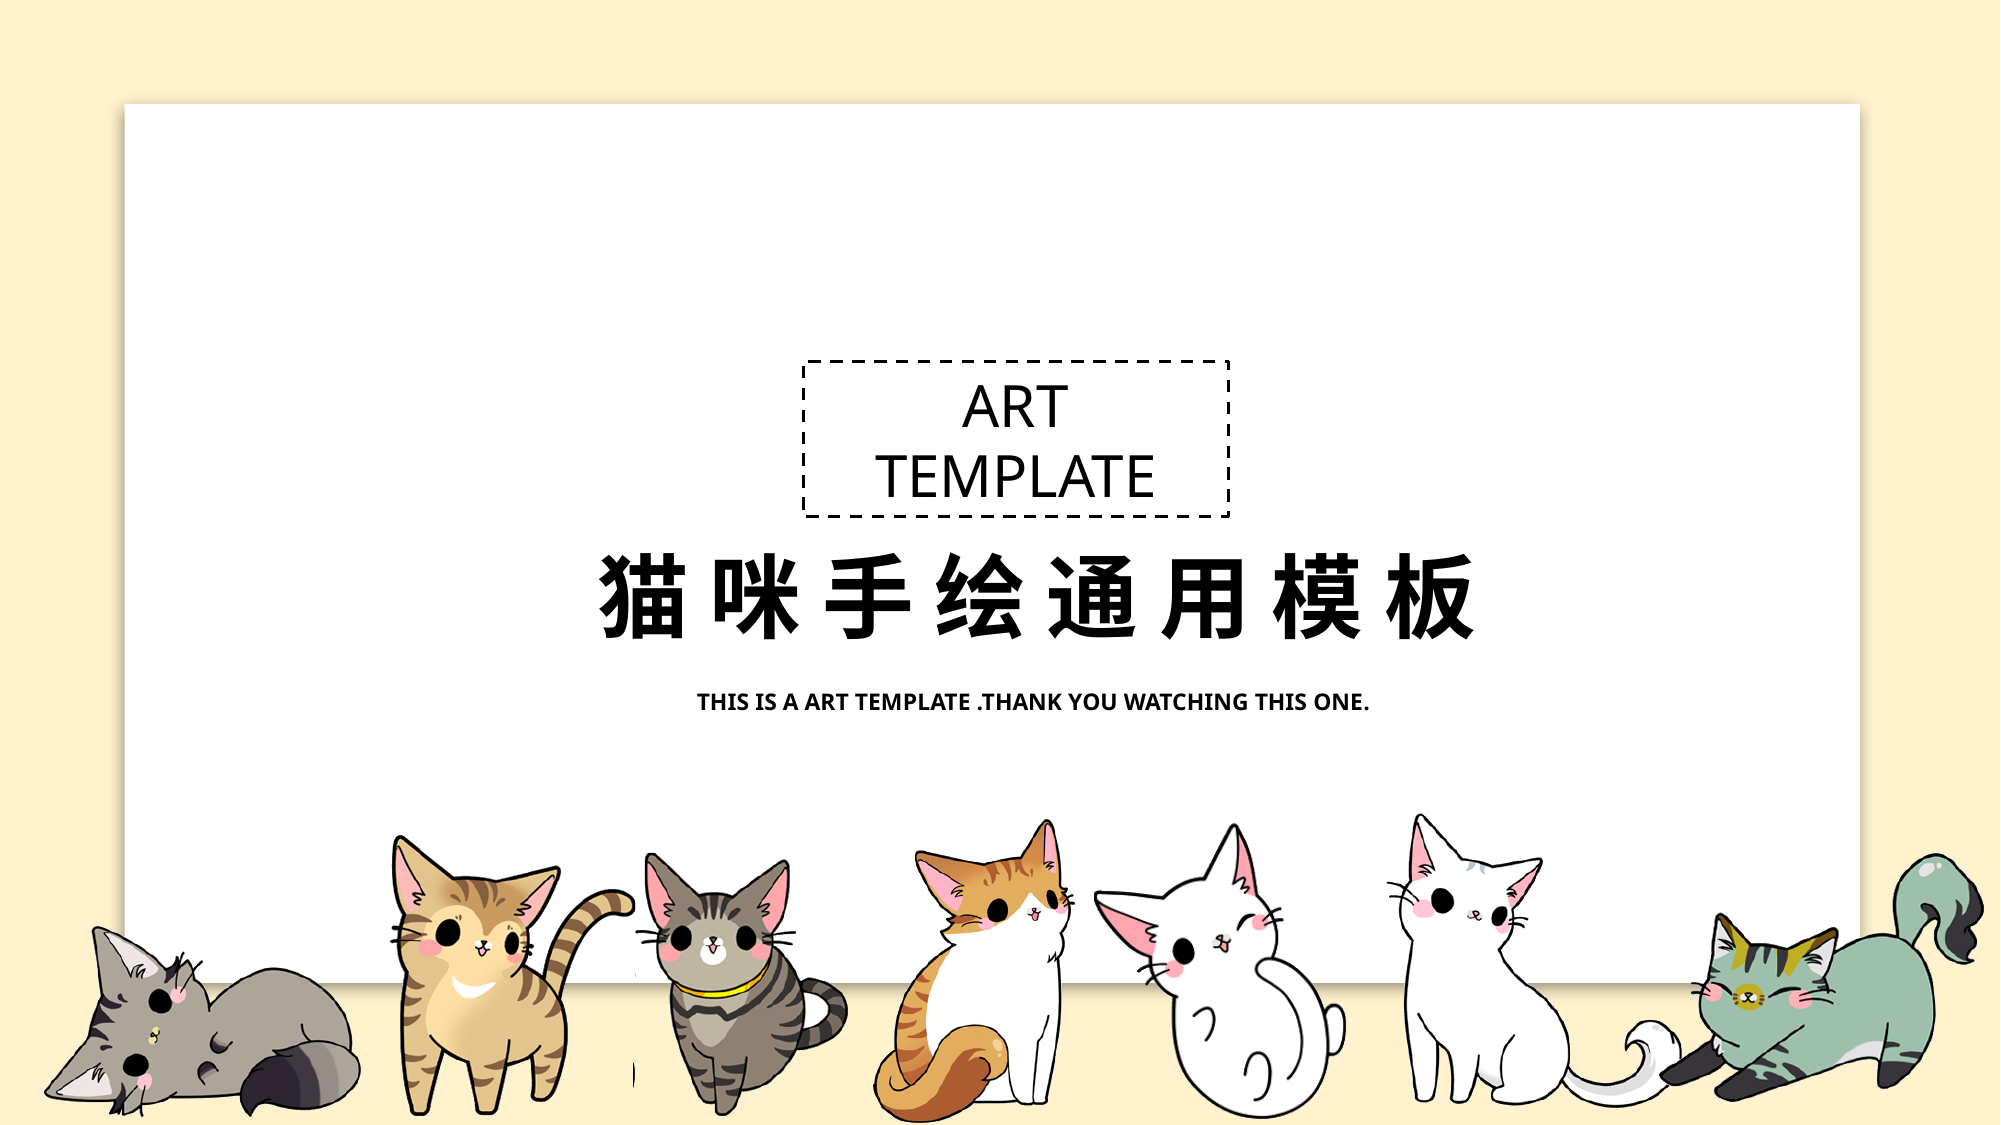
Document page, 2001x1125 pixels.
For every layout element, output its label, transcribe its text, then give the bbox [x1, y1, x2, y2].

picture [1378, 804, 2000, 1123]
picture [27, 821, 866, 1125]
text_box THIS IS A ART TEMPLATE .THANK YOU WATCHING THIS ONE. [620, 658, 1453, 723]
text_box 猫 咪 手 绘 通 用 模 板 [418, 422, 1655, 658]
text_box [124, 103, 1861, 984]
picture [869, 814, 1079, 1125]
picture [1094, 819, 1365, 1119]
text_box ART TEMPLATE [803, 361, 1229, 422]
